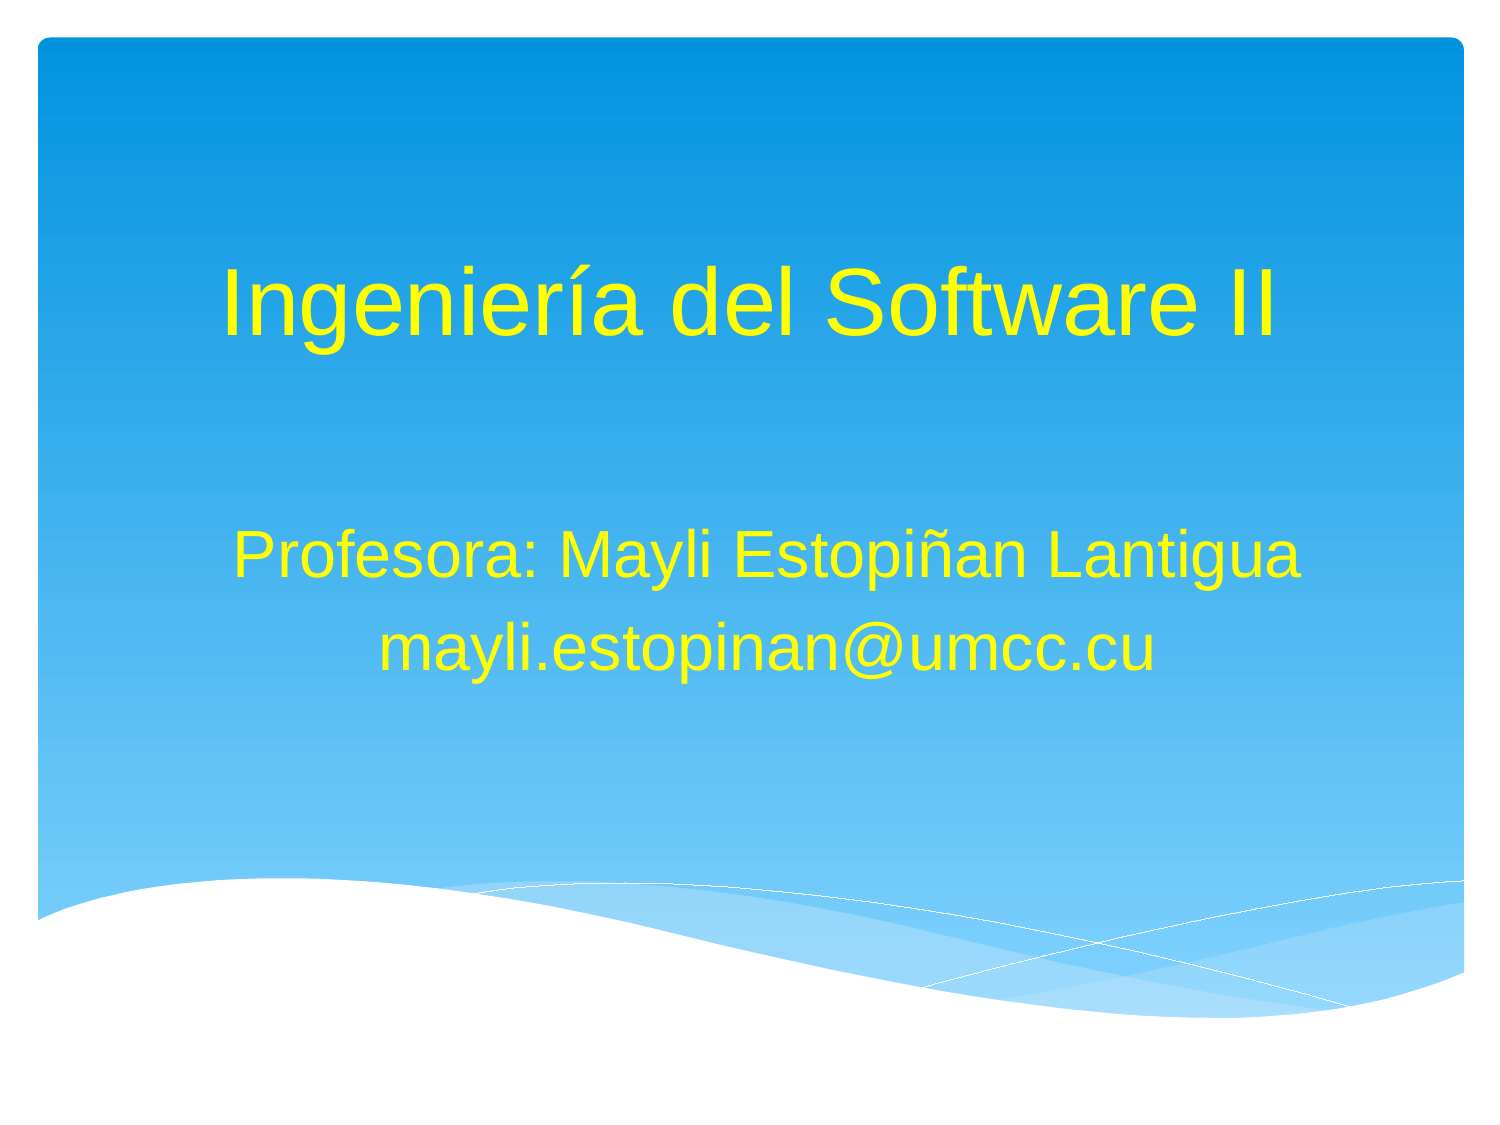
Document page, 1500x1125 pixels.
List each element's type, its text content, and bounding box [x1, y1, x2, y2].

subtitle Profesora: Mayli Estopiñan Lantigua mayli.estopinan@umcc.cu [171, 503, 1365, 746]
title Ingeniería del Software II [112, 149, 1388, 362]
